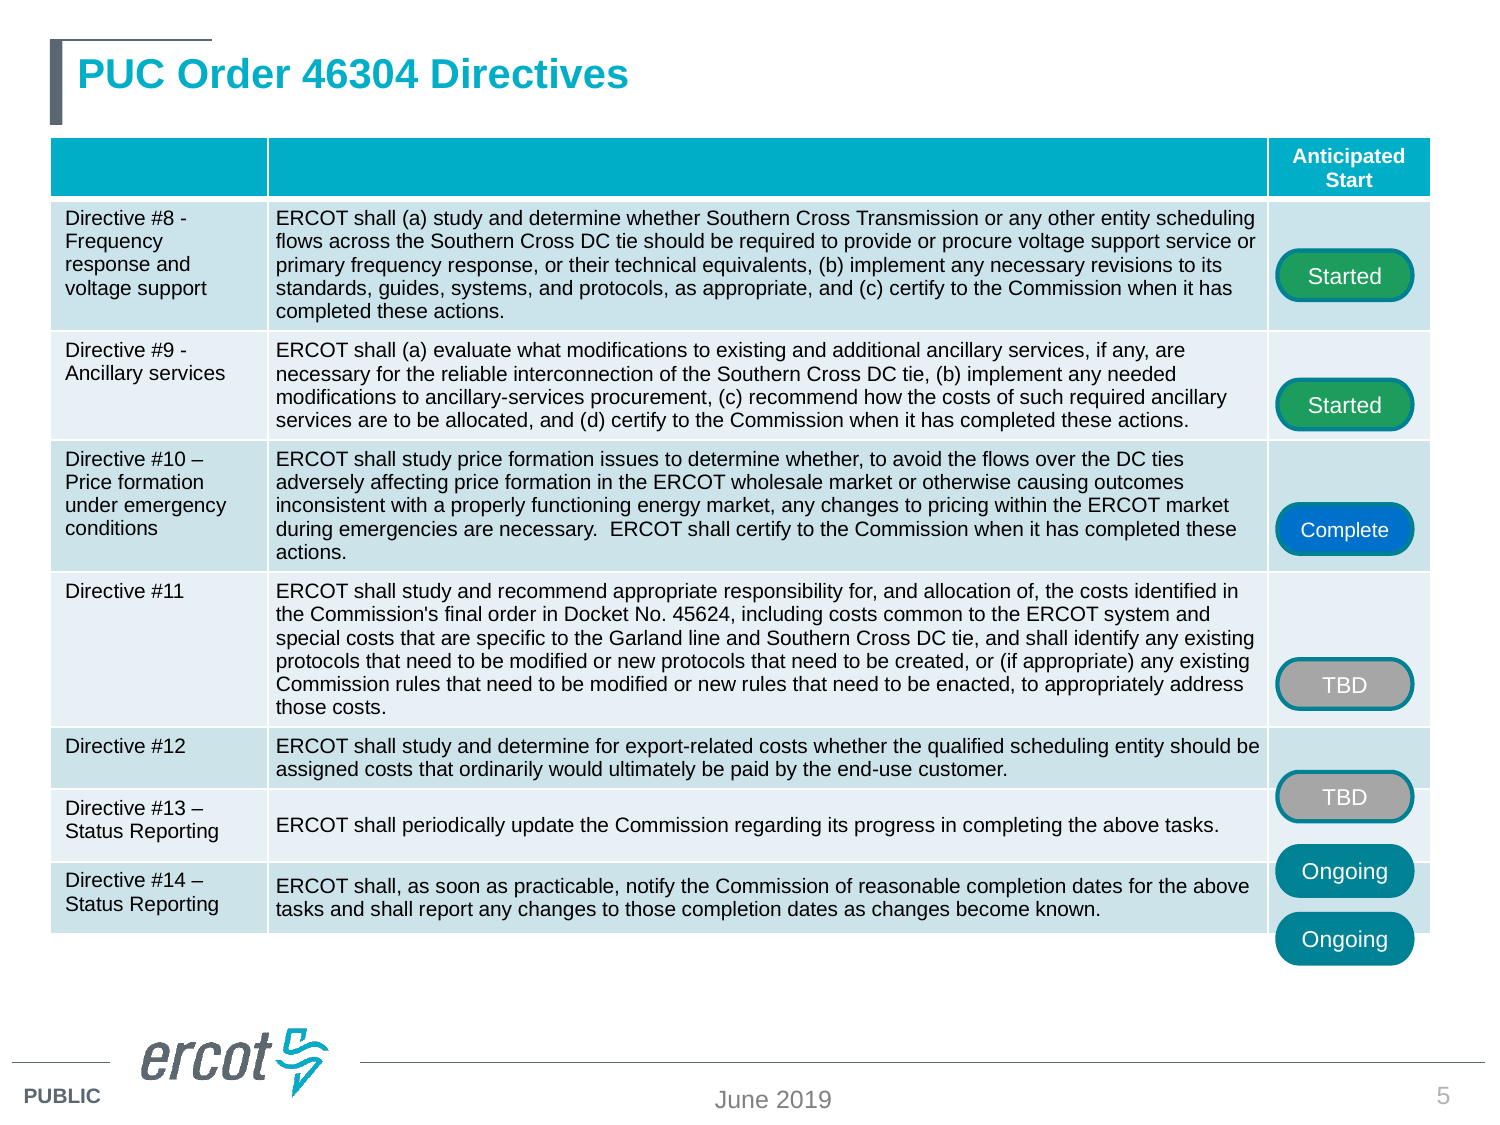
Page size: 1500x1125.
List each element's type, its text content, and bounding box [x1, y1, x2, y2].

table_cell Directive #9 - Ancillary services [51, 332, 267, 439]
picture [137, 1024, 332, 1100]
table_cell ERCOT shall, as soon as practicable, notify the Commission of reasonable completion dates for the above tasks and shall report any changes to those completion dates as changes become known. [269, 863, 1267, 933]
table_cell ERCOT shall study and recommend appropriate responsibility for, and allocation of, the costs identified in the Commission's final order in Docket No. 45624, including costs common to the ERCOT system and special costs that are specific to the Garland line and Southern Cross DC tie, and shall identify any existing protocols that need to be modified or new protocols that need to be created, or (if appropriate) any existing Commission rules that need to be modified or new rules that need to be enacted, to appropriately address those costs. [269, 573, 1267, 726]
slide_number 5 [1400, 1076, 1488, 1113]
table_cell Directive #10 – Price formation under emergency conditions [51, 441, 267, 571]
text_box Ongoing [1275, 911, 1415, 966]
table_cell ERCOT shall study price formation issues to determine whether, to avoid the flows over the DC ties adversely affecting price formation in the ERCOT wholesale market or otherwise causing outcomes inconsistent with a properly functioning energy market, any changes to pricing within the ERCOT market during emergencies are necessary. ERCOT shall certify to the Commission when it has completed these actions. [269, 441, 1267, 571]
text_box Complete [1275, 502, 1415, 556]
text_box Started [1275, 377, 1415, 432]
table_cell Directive #11 [51, 573, 267, 726]
table_header Anticipated Start [1269, 138, 1430, 196]
table_cell ERCOT shall (a) study and determine whether Southern Cross Transmission or any other entity scheduling flows across the Southern Cross DC tie should be required to provide or procure voltage support service or primary frequency response, or their technical equivalents, (b) implement any necessary revisions to its standards, guides, systems, and protocols, as appropriate, and (c) certify to the Commission when it has completed these actions. [269, 202, 1267, 330]
table_cell Directive #12 [51, 728, 267, 788]
text_box June 2019 [700, 1076, 848, 1121]
title PUC Order 46304 Directives [62, 39, 1450, 125]
table_cell [1269, 790, 1430, 861]
table_cell [1269, 573, 1430, 726]
table_cell ERCOT shall (a) evaluate what modifications to existing and additional ancillary services, if any, are necessary for the reliable interconnection of the Southern Cross DC tie, (b) implement any needed modifications to ancillary-services procurement, (c) recommend how the costs of such required ancillary services are to be allocated, and (d) certify to the Commission when it has completed these actions. [269, 332, 1267, 439]
table_cell Directive #8 - Frequency response and voltage support [51, 202, 267, 330]
table_cell Directive #14 – Status Reporting [51, 863, 267, 933]
table_cell ERCOT shall periodically update the Commission regarding its progress in completing the above tasks. [269, 790, 1267, 861]
table_cell [1269, 863, 1430, 933]
table_cell ERCOT shall study and determine for export-related costs whether the qualified scheduling entity should be assigned costs that ordinarily would ultimately be paid by the end-use customer. [269, 728, 1267, 788]
table_header [51, 138, 267, 196]
table_cell [1269, 441, 1430, 571]
table_cell [1269, 332, 1430, 439]
table_cell Directive #13 – Status Reporting [51, 790, 267, 861]
text_box TBD [1275, 769, 1415, 824]
text_box Started [1275, 248, 1415, 303]
text_box TBD [1275, 657, 1415, 711]
table_cell [1269, 202, 1430, 330]
text_box Ongoing [1275, 844, 1415, 898]
table_cell [1269, 728, 1430, 788]
table_header [269, 138, 1267, 196]
